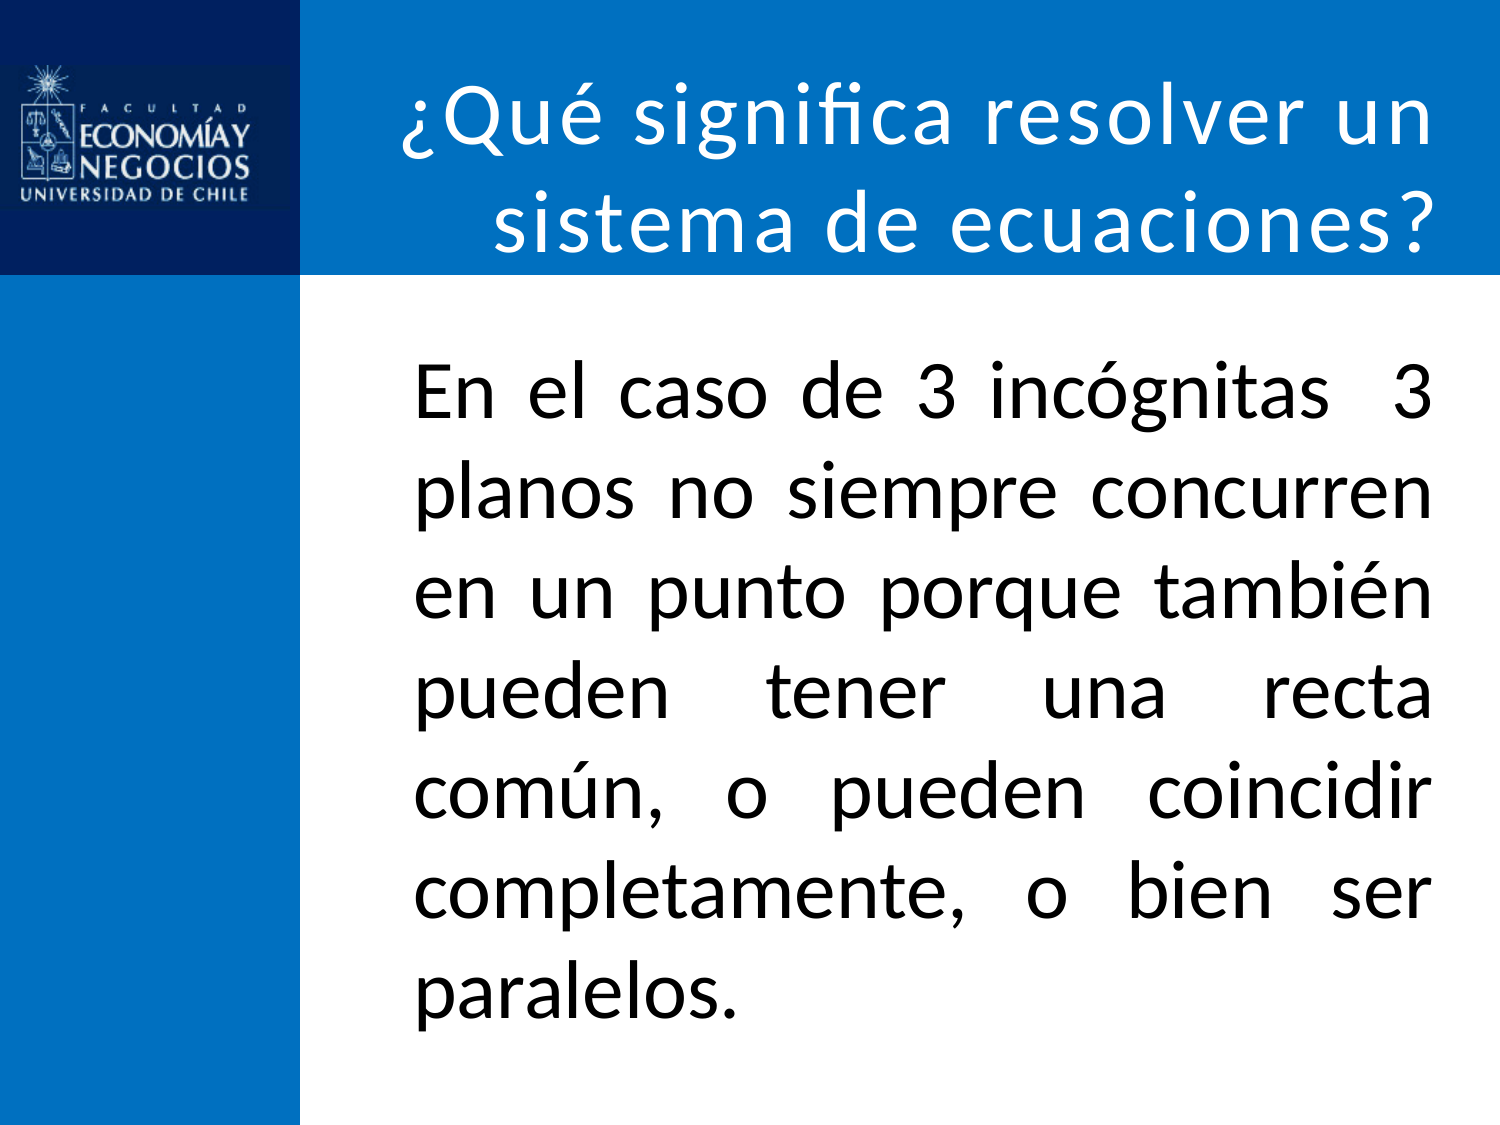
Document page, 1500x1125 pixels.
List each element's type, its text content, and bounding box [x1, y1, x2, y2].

text_box En el caso de 3 incógnitas 3 planos no siempre concurren en un punto porque también pueden tener una recta común, o pueden coincidir completamente, o bien ser paralelos. [398, 328, 1450, 1043]
title ¿Qué significa resolver un sistema de ecuaciones? [281, 46, 1456, 279]
picture [0, 64, 290, 211]
